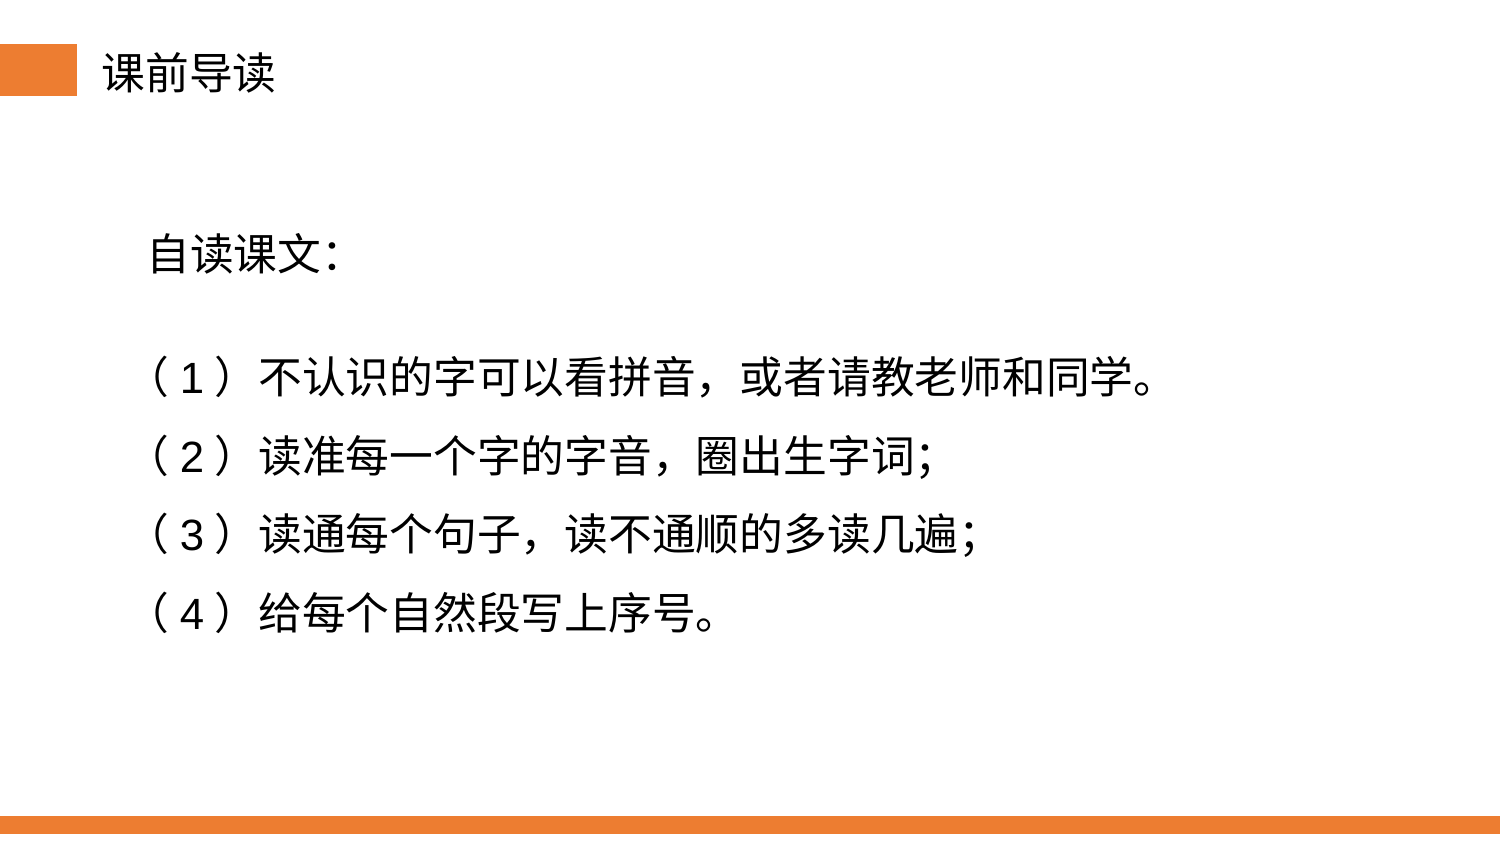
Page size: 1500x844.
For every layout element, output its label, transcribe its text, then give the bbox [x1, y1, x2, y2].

text_box 自读课文： [134, 220, 377, 285]
text_box 课前导读 [90, 40, 368, 104]
text_box （1）不认识的字可以看拼音，或者请教老师和同学。 （2）读准每一个字的字音，圈出生字词； （3）读通每个句子，读不通顺的多读几遍； （4）给每个自然段写上序号。 [114, 317, 1219, 723]
